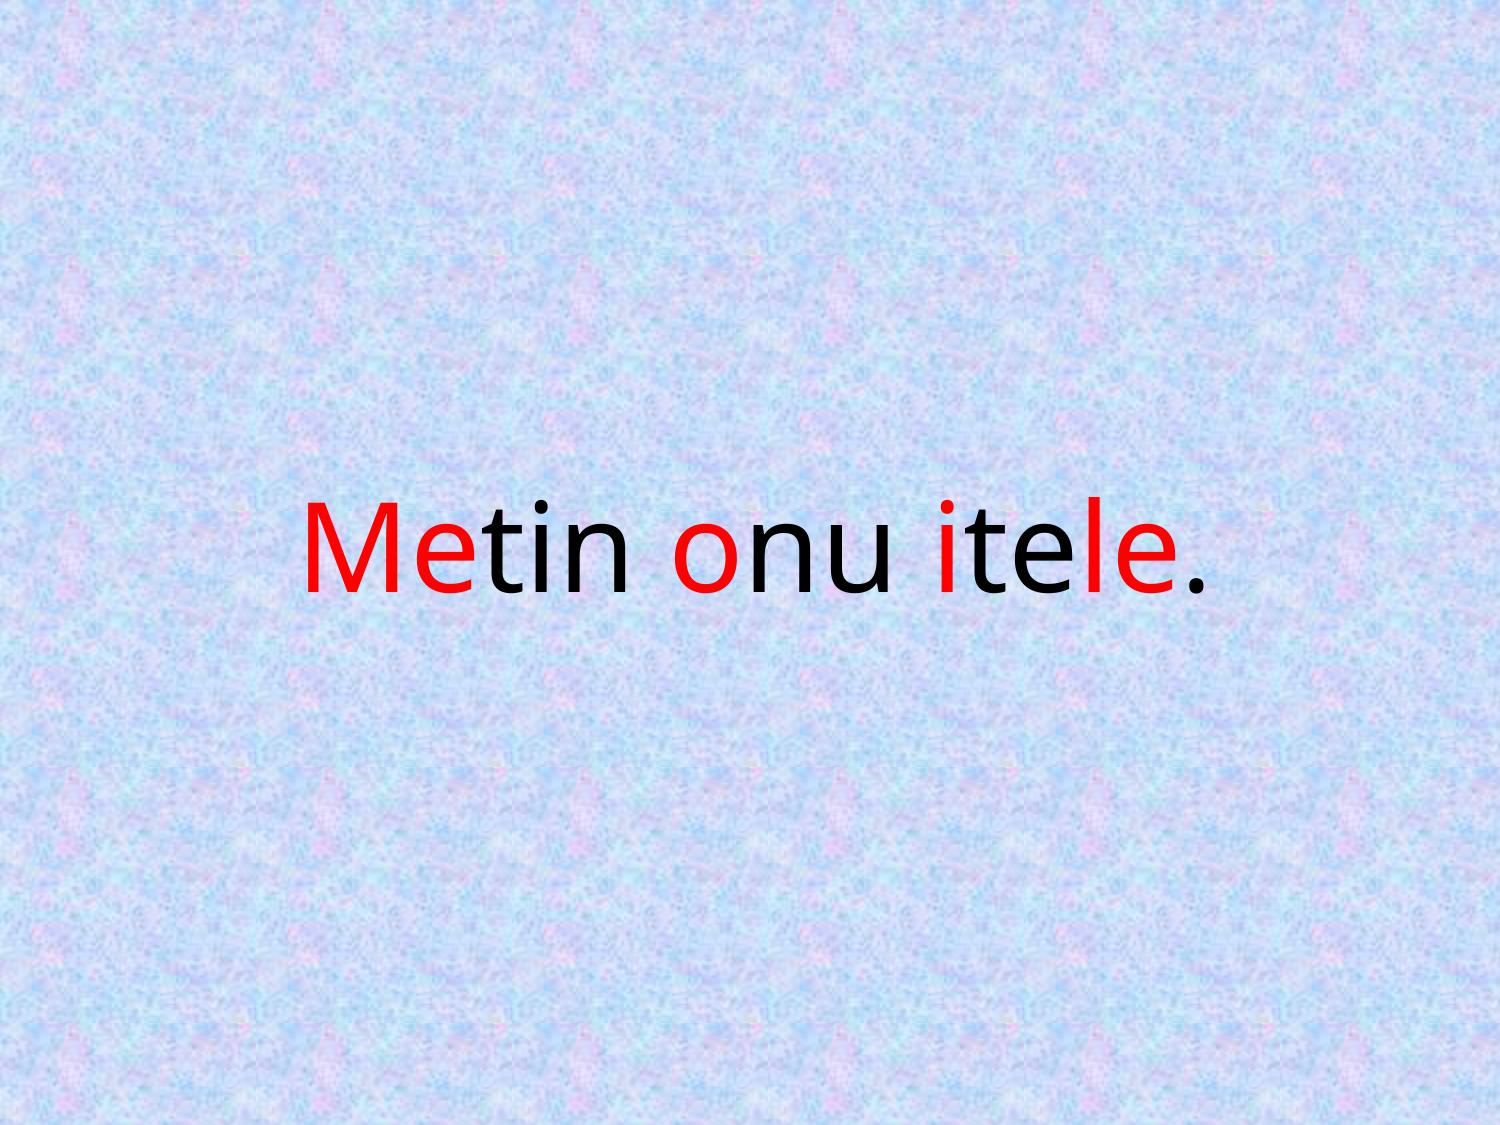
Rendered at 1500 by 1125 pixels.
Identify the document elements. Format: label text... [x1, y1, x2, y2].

title Metin onu itele. [117, 421, 1393, 663]
picture [0, 0, 1500, 1125]
